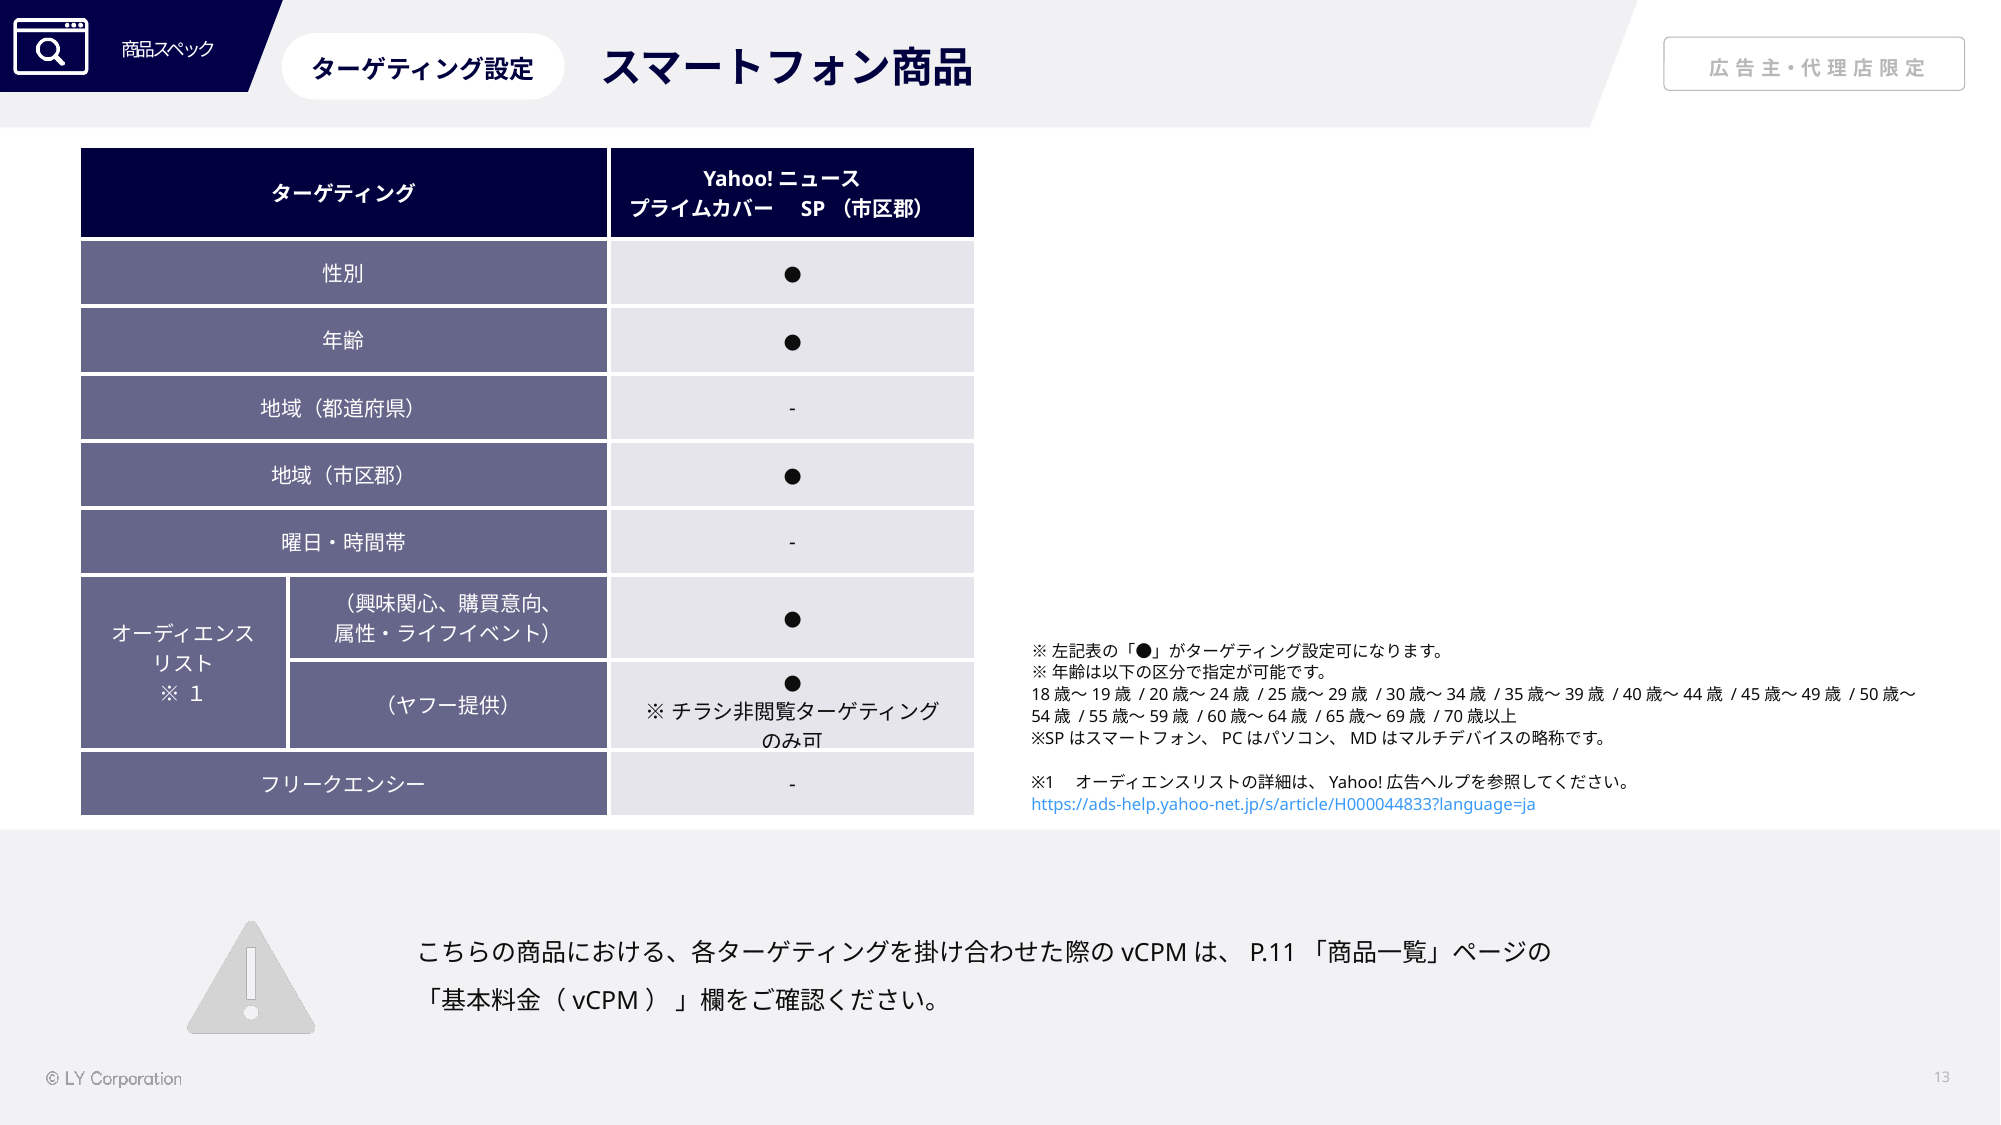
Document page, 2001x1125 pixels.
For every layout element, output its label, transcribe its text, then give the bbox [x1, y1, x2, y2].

table_cell - [611, 376, 974, 439]
table_cell ● [611, 241, 974, 304]
table_cell ● [611, 443, 974, 506]
table_cell ● ※チラシ非閲覧ターゲティング のみ可 [611, 662, 974, 748]
table_cell 地域（都道府県） [81, 376, 607, 439]
picture [46, 1071, 181, 1088]
table_cell - [611, 752, 974, 815]
table_cell 曜日・時間帯 [81, 510, 607, 573]
list こちらの商品における、各ターゲティングを掛け合わせた際のvCPMは、P.11「商品一覧」ページの 「基本料金（vCPM） 」欄をご確認ください。 [416, 877, 1922, 1078]
picture [180, 906, 322, 1048]
list スマートフォン商品 [599, 41, 1481, 97]
table_cell フリークエンシー [81, 752, 607, 815]
table_cell ● [611, 577, 974, 658]
table_cell 地域（市区郡） [81, 443, 607, 506]
table_cell （興味関心、購買意向、 属性・ライフイベント） [290, 577, 607, 658]
picture [9, 5, 92, 87]
table_cell - [611, 510, 974, 573]
text_box ターゲティング設定 [280, 32, 566, 101]
table_cell 年齢 [81, 308, 607, 372]
table_cell ● [611, 308, 974, 372]
list 商品スペック [97, 13, 240, 81]
table_header Yahoo!ニュース プライムカバー SP（市区郡） [611, 148, 974, 237]
table_cell （ヤフー提供） [290, 662, 607, 748]
table_cell オーディエンス リスト ※１ [81, 577, 286, 748]
table_header ターゲティング [81, 148, 607, 237]
table_cell 性別 [81, 241, 607, 304]
text_box ※左記表の「●」がターゲティング設定可になります。 ※年齢は以下の区分で指定が可能です。 18歳～19歳 / 20歳～24歳 / 25歳～29歳 / 30歳～34歳 / 35歳～39歳 / 40歳～44歳 / 45歳～49歳 / 50歳～54歳 / 55歳～59歳 / 60歳～64歳 / 65歳～69歳 / 70歳以上 ※SPはスマートフォン、PCはパソコン、MDはマルチデバイスの略称です。 ※1 オーディエンスリストの詳細は、Yahoo!広告ヘルプを参照してください。 https://ads-help.yahoo-net.jp/s/article/H000044833?language=ja [1031, 638, 1922, 817]
